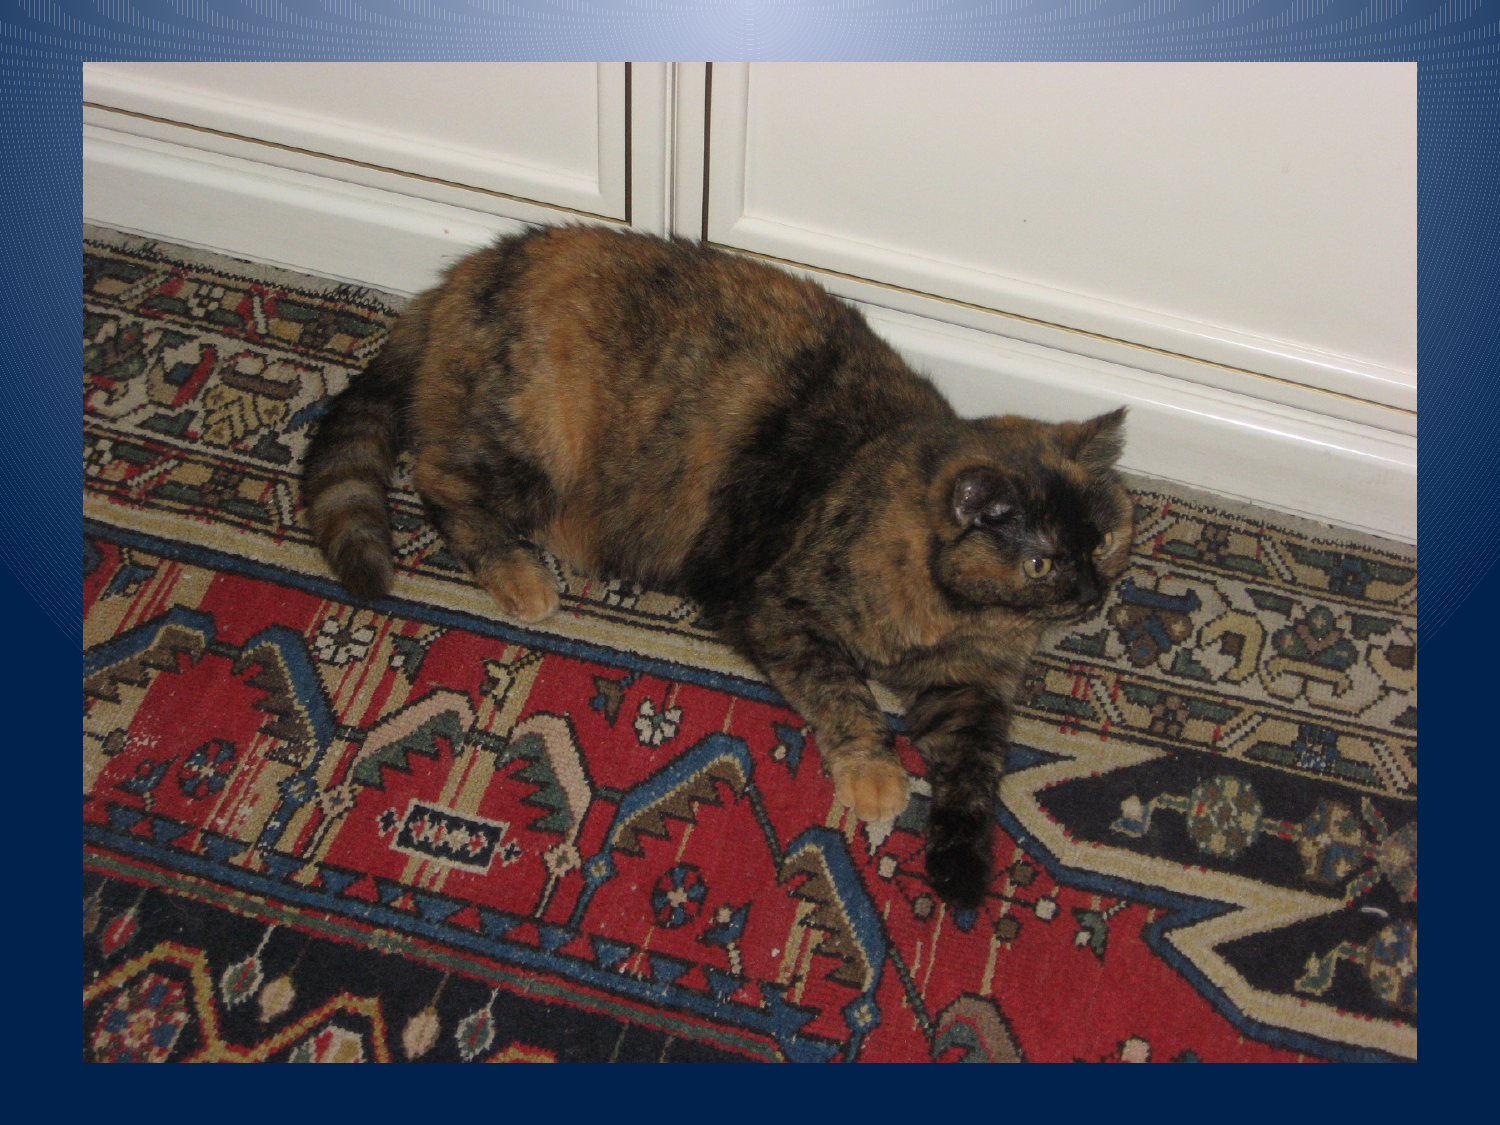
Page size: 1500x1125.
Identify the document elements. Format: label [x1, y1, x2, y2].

picture [83, 62, 1417, 1063]
